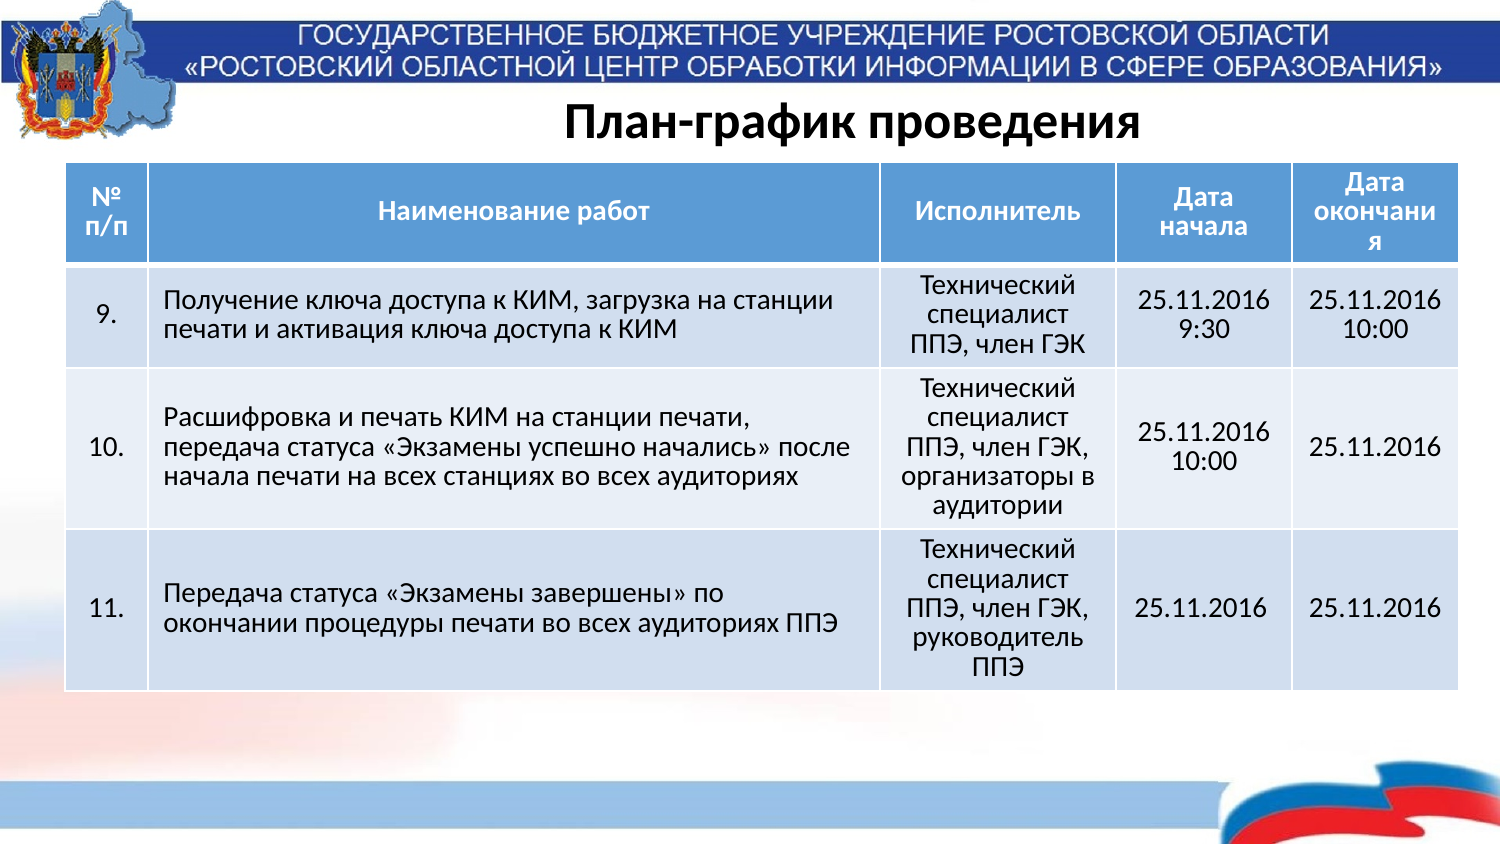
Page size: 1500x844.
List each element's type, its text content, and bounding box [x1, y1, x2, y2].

table_cell 25.11.2016 9:30 [1117, 268, 1291, 367]
table_cell 25.11.2016 [1293, 369, 1458, 528]
table_cell Технический специалист ППЭ, член ГЭК [881, 268, 1115, 367]
table_header Дата начала [1117, 163, 1291, 262]
table_header Исполнитель [881, 163, 1115, 262]
table_cell Получение ключа доступа к КИМ, загрузка на станции печати и активация ключа доступа к КИМ [149, 268, 879, 367]
table_header Дата окончания [1293, 163, 1458, 262]
table_cell 25.11.2016 10:00 [1293, 268, 1458, 367]
title План-график проведения [206, 57, 1500, 185]
table_header Наименование работ [149, 163, 879, 262]
table_cell 25.11.2016 10:00 [1117, 369, 1291, 528]
table_cell 10. [66, 369, 147, 528]
table_cell 9. [66, 268, 147, 367]
table_cell 25.11.2016 [1293, 530, 1458, 690]
table_cell Технический специалист ППЭ, член ГЭК, руководитель ППЭ [881, 530, 1115, 690]
table_cell 25.11.2016 [1117, 530, 1291, 690]
table_header № п/п [66, 163, 147, 262]
table_cell Расшифровка и печать КИМ на станции печати, передача статуса «Экзамены успешно начались» после начала печати на всех станциях во всех аудиториях [149, 369, 879, 528]
table_cell Передача статуса «Экзамены завершены» по окончании процедуры печати во всех аудиториях ППЭ [149, 530, 879, 690]
table_cell 11. [66, 530, 147, 690]
picture [0, 0, 1500, 844]
table_cell Технический специалист ППЭ, член ГЭК, организаторы в аудитории [881, 369, 1115, 528]
